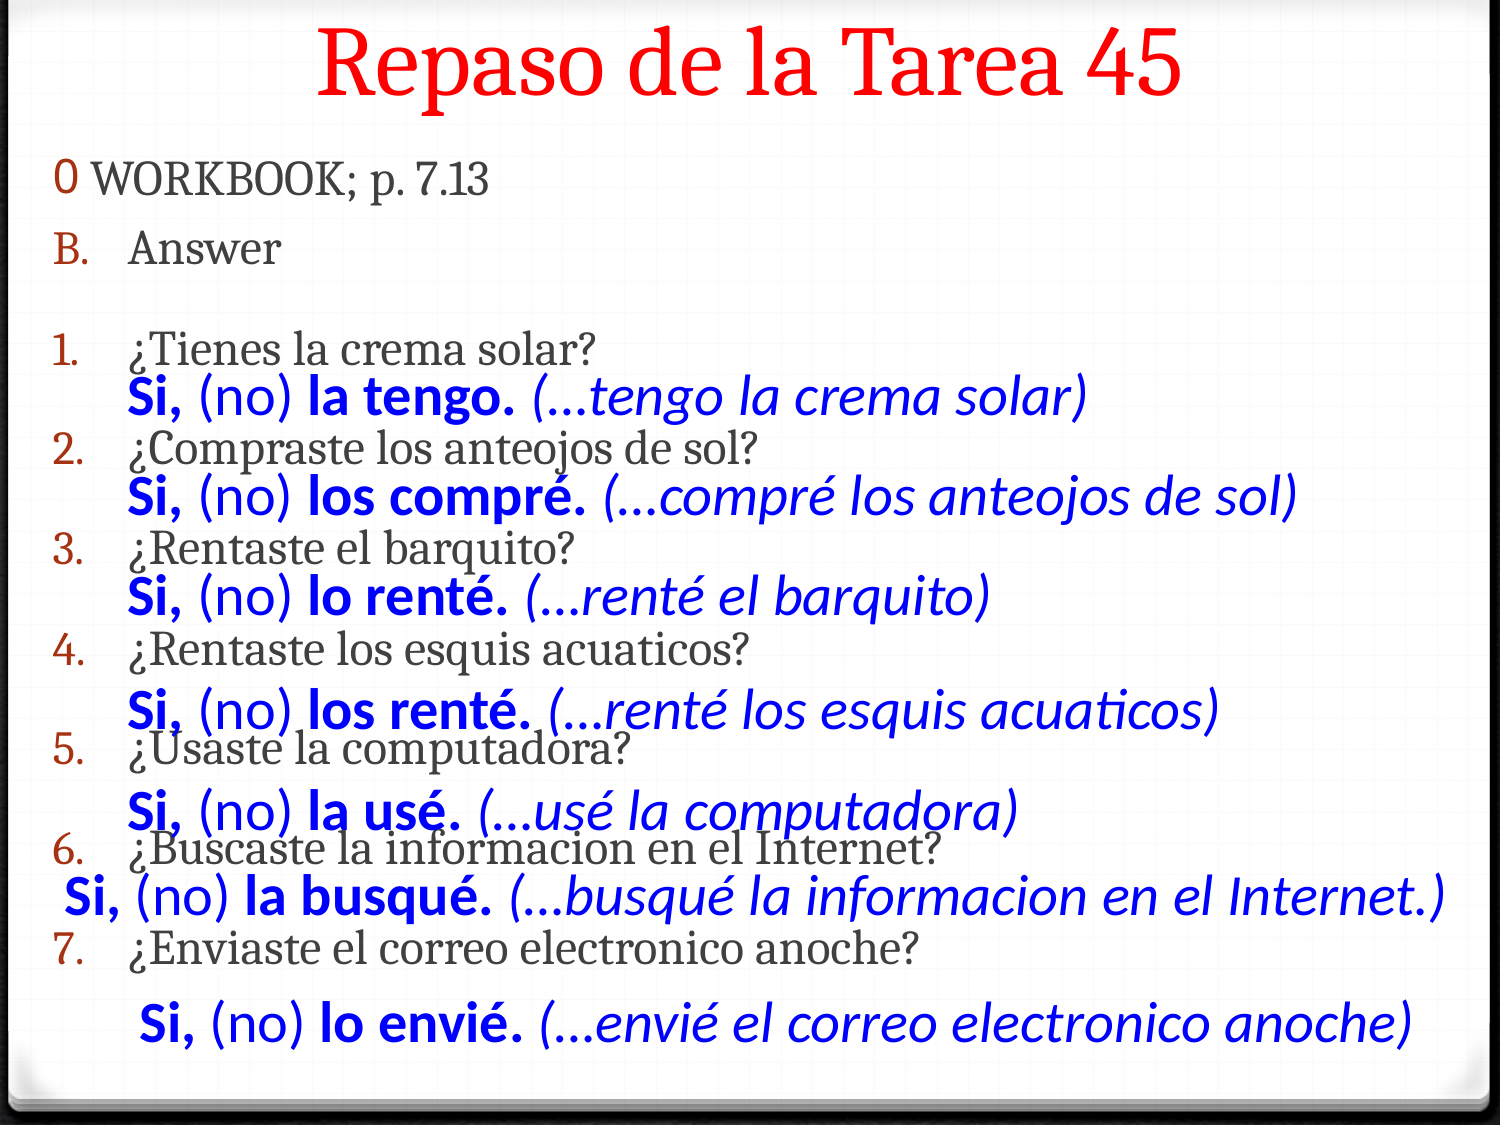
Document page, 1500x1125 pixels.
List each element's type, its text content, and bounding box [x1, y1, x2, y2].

picture [0, 0, 1500, 1125]
text_box Si, (no) lo renté. (…renté el barquito) [112, 549, 1213, 635]
text_box Si, (no) la busqué. (…busqué la informacion en el Internet.) [49, 849, 1488, 935]
text_box Si, (no) los compré. (…compré los anteojos de sol) [112, 450, 1475, 535]
text_box Si, (no) la usé. (…usé la computadora) [112, 764, 1213, 849]
title Repaso de la Tarea 45 [90, 0, 1410, 137]
text_box Si, (no) los renté. (…renté los esquis acuaticos) [112, 664, 1363, 749]
list WORKBOOK; p. 7.13 Answer ¿Tienes la crema solar? ¿Compraste los anteojos de sol? ¿Rentaste el barquito? ¿Rentaste los esquis acuaticos? ¿Usaste la computadora? ¿Buscaste la informacion en el Internet? ¿Enviaste el correo electronico anoche? [37, 137, 1463, 1100]
text_box Si, (no) la tengo. (…tengo la crema solar) [112, 350, 1213, 435]
text_box Si, (no) lo envié. (…envié el correo electronico anoche) [124, 976, 1475, 1062]
